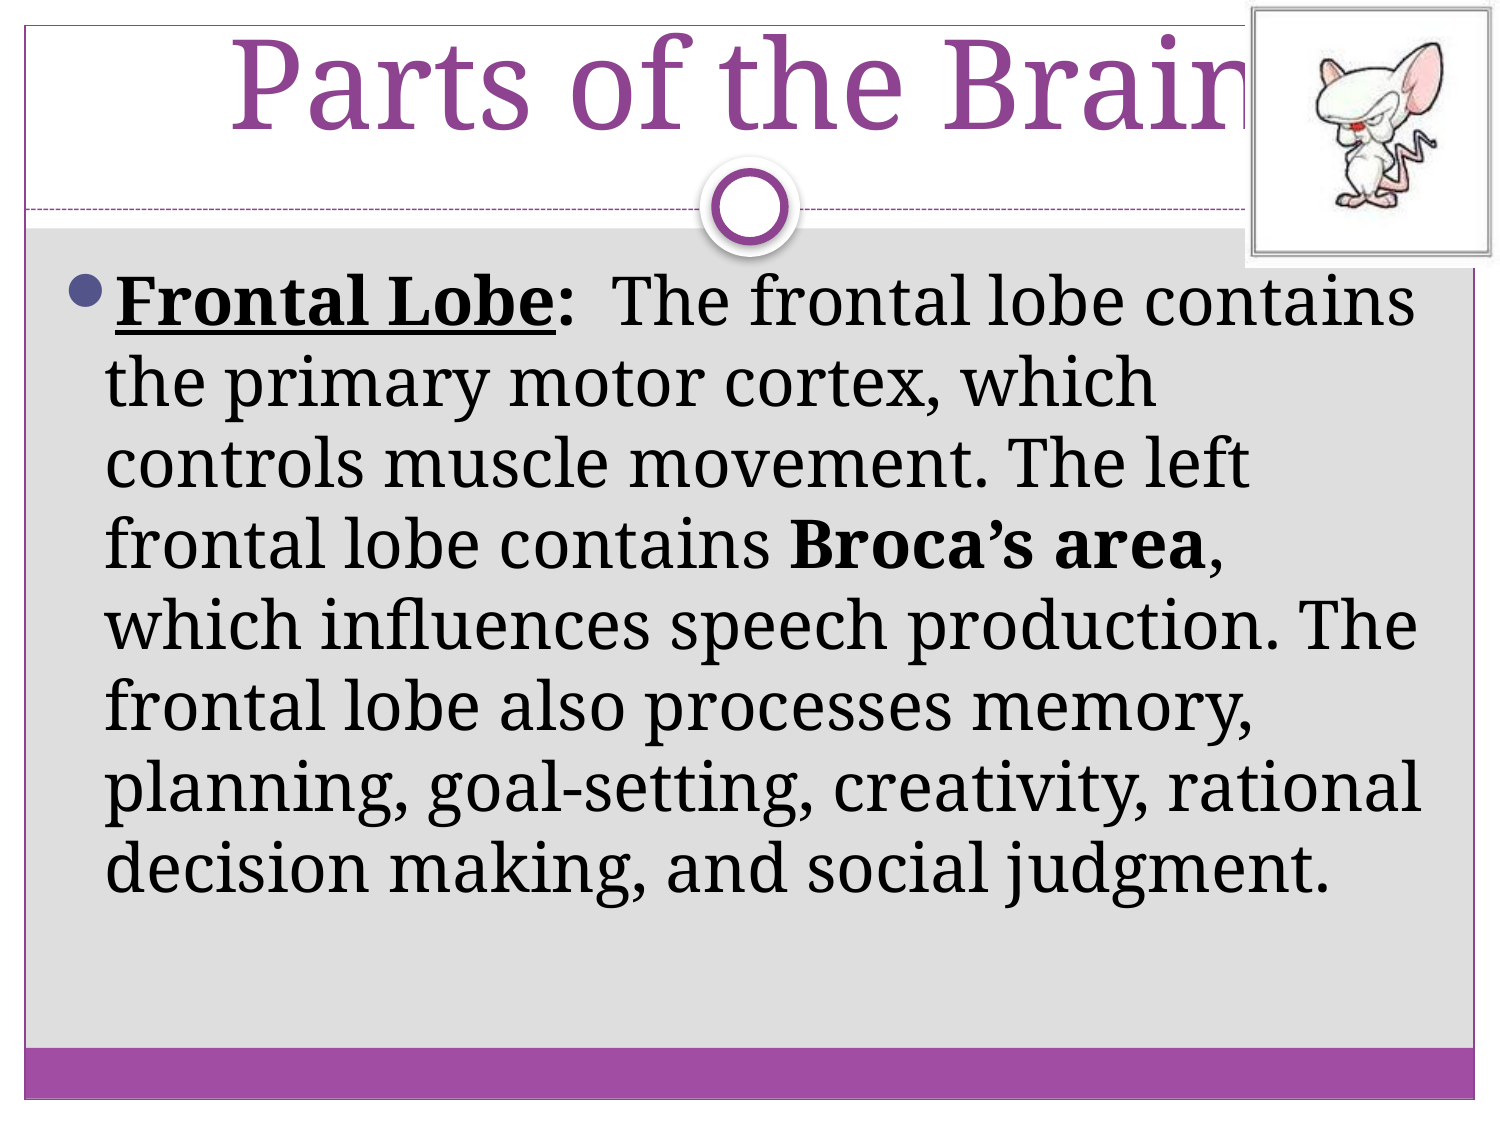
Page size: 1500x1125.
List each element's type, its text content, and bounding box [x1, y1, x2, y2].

picture [1245, 0, 1500, 268]
list Frontal Lobe: The frontal lobe contains the primary motor cortex, which controls muscle movement. The left frontal lobe contains Broca’s area, which influences speech production. The frontal lobe also processes memory, planning, goal-setting, creativity, rational decision making, and social judgment. [49, 250, 1445, 1001]
title Parts of the Brain [49, 37, 1238, 162]
